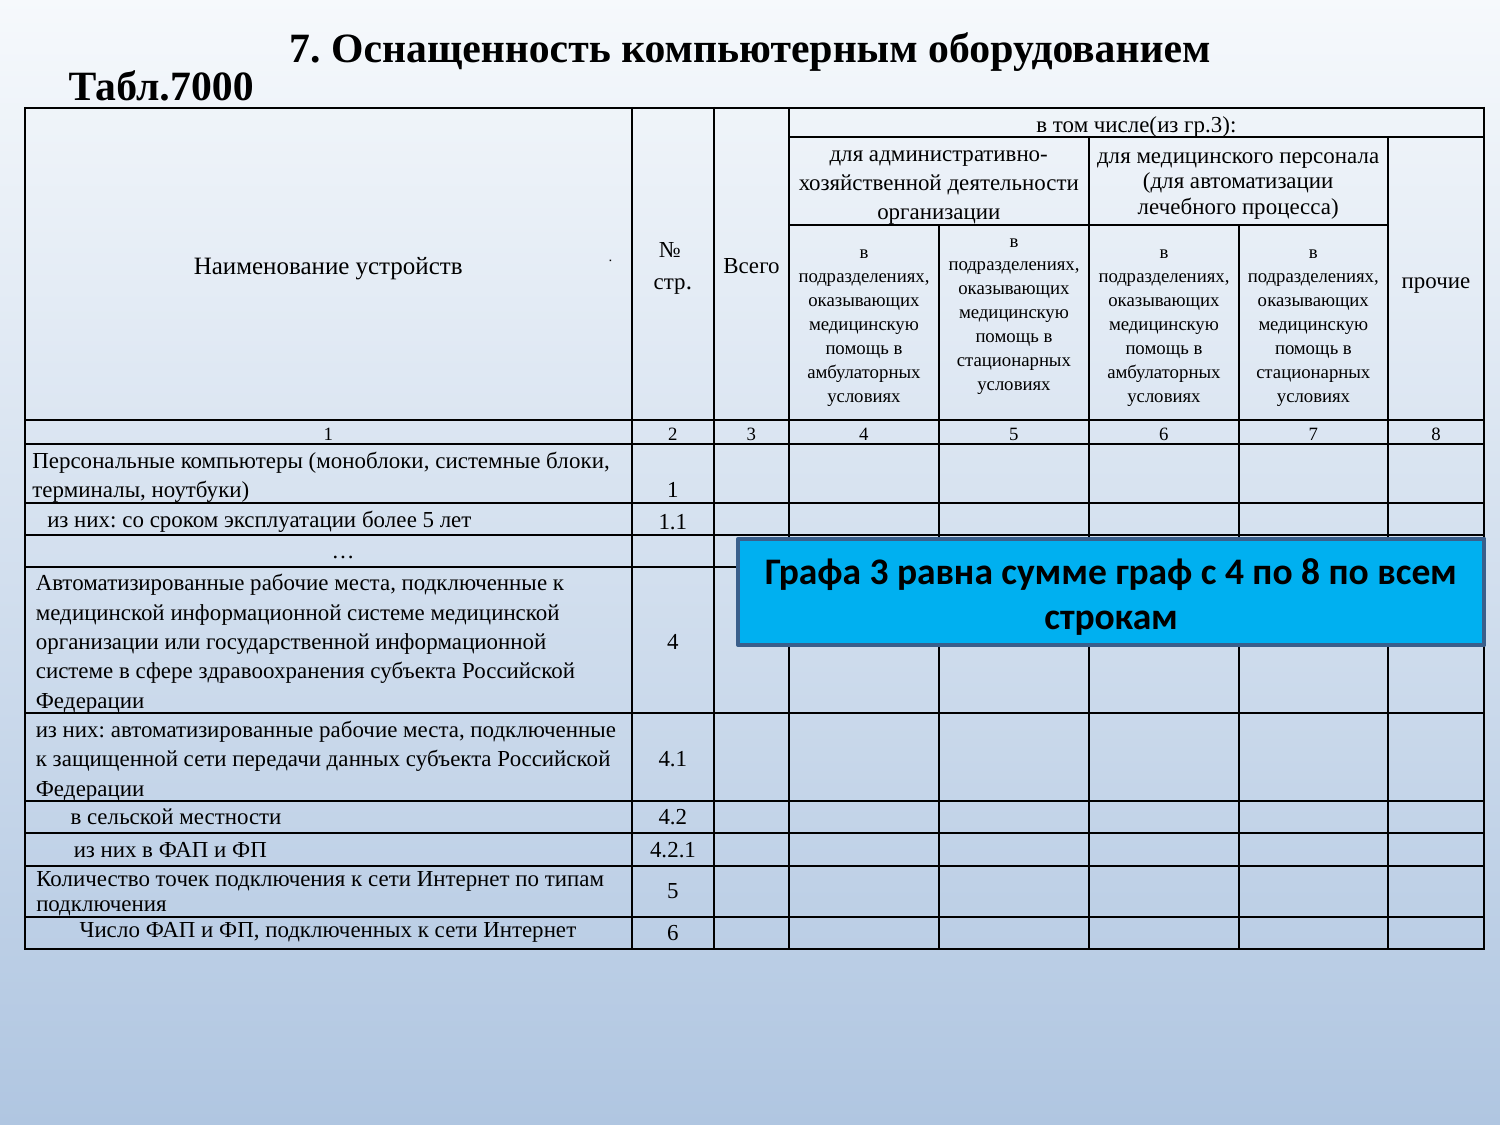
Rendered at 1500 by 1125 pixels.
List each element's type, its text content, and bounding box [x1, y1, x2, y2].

table_cell 4.1 [633, 714, 713, 800]
table_cell [1240, 714, 1387, 800]
table_cell в подразделениях, оказывающих медицинскую помощь в стационарных условиях [1240, 226, 1387, 419]
table_cell [790, 802, 938, 832]
table_cell 4.2 [633, 802, 713, 832]
table_cell [940, 802, 1088, 832]
table_cell [1240, 445, 1387, 502]
table_cell [790, 445, 938, 502]
table_cell Автоматизированные рабочие места, подключенные к медицинской информационной системе медицинской организации или государственной информационной системе в сфере здравоохранения субъекта Российской Федерации [26, 568, 631, 712]
table_cell 3 [715, 421, 788, 443]
table_cell прочие [1389, 138, 1483, 419]
table_cell … [26, 536, 631, 566]
table_cell Число ФАП и ФП, подключенных к сети Интернет [26, 918, 631, 948]
table_cell [790, 504, 938, 534]
table_cell [940, 504, 1088, 534]
table_cell 2 [633, 421, 713, 443]
table_cell [940, 834, 1088, 865]
table_cell [790, 714, 938, 800]
table_cell [1389, 918, 1483, 948]
table_cell [715, 445, 788, 502]
table_cell [1240, 647, 1387, 712]
table_cell [1389, 802, 1483, 832]
table_cell [790, 647, 938, 712]
table_cell [940, 714, 1088, 800]
table_cell в сельской местности [26, 802, 631, 832]
table_cell [1090, 647, 1238, 712]
table_cell 5 [633, 867, 713, 916]
table_cell в подразделениях, оказывающих медицинскую помощь в стационарных условиях [940, 226, 1088, 419]
table_cell [1389, 834, 1483, 865]
table_cell [1389, 445, 1483, 502]
table_cell [715, 568, 788, 712]
table_cell [1090, 504, 1238, 534]
table_cell [1090, 834, 1238, 865]
table_cell [1090, 867, 1238, 916]
table_cell [715, 802, 788, 832]
table_cell для административно-хозяйственной деятельности организации [790, 138, 1088, 224]
table_header в том числе(из гр.3): [790, 109, 1483, 136]
table_cell [1389, 504, 1483, 534]
table_cell [1240, 918, 1387, 948]
table_cell [790, 867, 938, 916]
table_cell [790, 834, 938, 865]
table_cell [940, 647, 1088, 712]
table_cell [940, 918, 1088, 948]
table_cell 5 [940, 421, 1088, 443]
table_cell [1389, 647, 1483, 712]
table_cell из них: автоматизированные рабочие места, подключенные к защищенной сети передачи данных субъекта Российской Федерации [26, 714, 631, 800]
table_cell для медицинского персонала (для автоматизации лечебного процесса) [1090, 138, 1387, 224]
table_cell 8 [1389, 421, 1483, 443]
table_cell 4 [633, 568, 713, 712]
title Табл.7000 [17, 66, 306, 103]
table_cell [1090, 445, 1238, 502]
table_cell [715, 714, 788, 800]
table_cell [1240, 504, 1387, 534]
table_header № стр. [633, 109, 713, 419]
table_cell [715, 536, 788, 566]
table_cell [1090, 714, 1238, 800]
table_cell [1389, 867, 1483, 916]
table_cell [715, 504, 788, 534]
table_cell Персональные компьютеры (моноблоки, системные блоки, терминалы, ноутбуки) [26, 445, 631, 502]
table_cell [1240, 834, 1387, 865]
table_cell из них: со сроком эксплуатации более 5 лет [26, 504, 631, 534]
table_cell [715, 867, 788, 916]
table_cell [1090, 918, 1238, 948]
table_cell [715, 834, 788, 865]
table_cell 4.2.1 [633, 834, 713, 865]
table_cell [940, 445, 1088, 502]
table_cell [633, 536, 713, 566]
table_cell [1240, 867, 1387, 916]
table_cell 1.1 [633, 504, 713, 534]
table_cell [1240, 802, 1387, 832]
table_cell в подразделениях, оказывающих медицинскую помощь в амбулаторных условиях [790, 226, 938, 419]
table_cell 1 [26, 421, 631, 443]
table_cell из них в ФАП и ФП [26, 834, 631, 865]
table_header Всего [715, 109, 788, 419]
table_cell [715, 918, 788, 948]
table_cell [1090, 802, 1238, 832]
table_cell 6 [633, 918, 713, 948]
table_cell 1 [633, 445, 713, 502]
table_cell 4 [790, 421, 938, 443]
table_header Наименование устройств [26, 109, 631, 419]
text_box Графа 3 равна сумме граф с 4 по 8 по всем строкам [736, 537, 1486, 647]
table_cell 6 [1090, 421, 1238, 443]
text_box 7. Оснащенность компьютерным оборудованием [37, 24, 1463, 67]
table_cell в подразделениях, оказывающих медицинскую помощь в амбулаторных условиях [1090, 226, 1238, 419]
table_cell 7 [1240, 421, 1387, 443]
table_cell [790, 918, 938, 948]
table_cell Количество точек подключения к сети Интернет по типам подключения [26, 867, 631, 916]
table_cell [1389, 714, 1483, 800]
table_cell [940, 867, 1088, 916]
